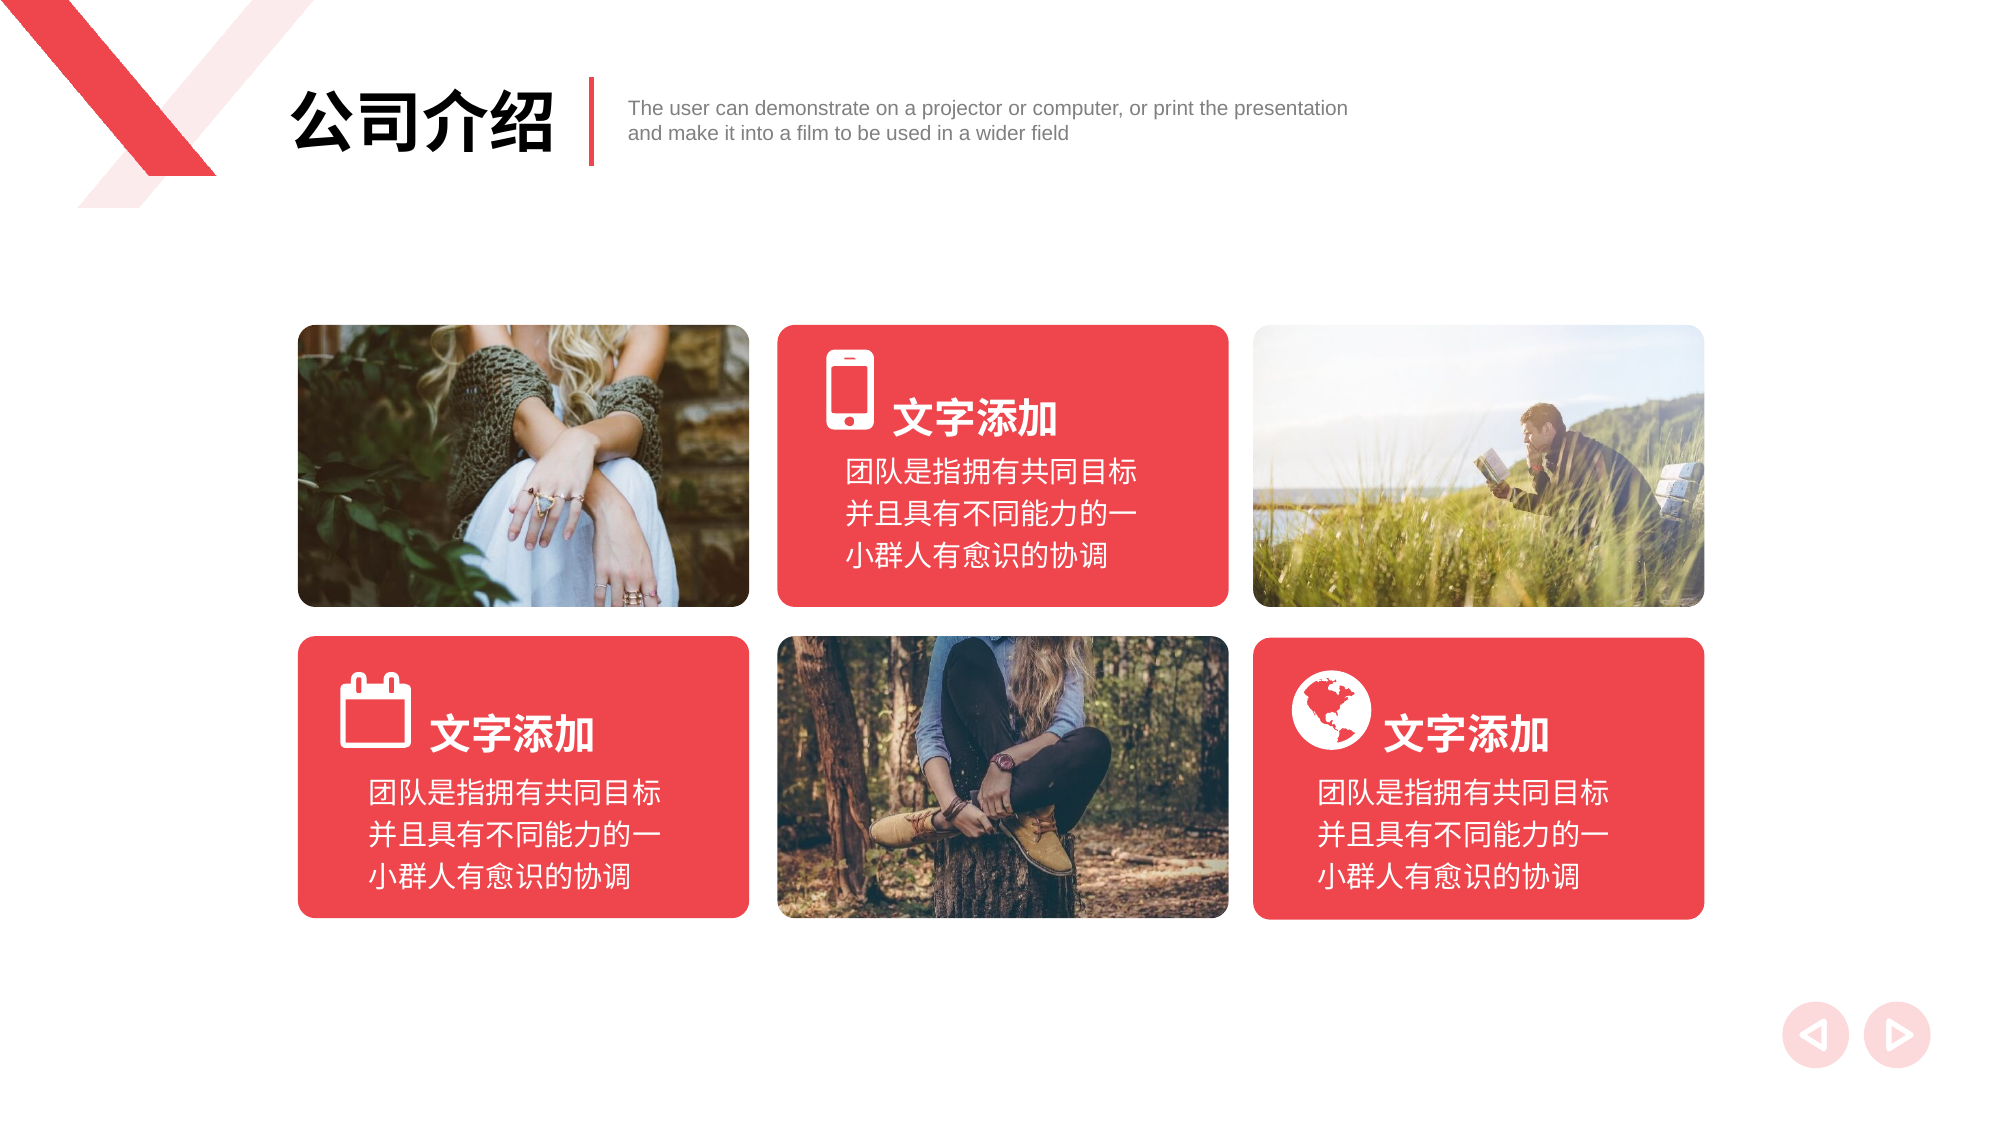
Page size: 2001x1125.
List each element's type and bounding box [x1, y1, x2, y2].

text_box [1253, 637, 1705, 920]
picture [297, 324, 750, 607]
picture [777, 636, 1229, 919]
text_box [297, 636, 750, 919]
text_box [0, 0, 1368, 209]
text_box [777, 324, 1229, 607]
picture [1253, 324, 1705, 607]
